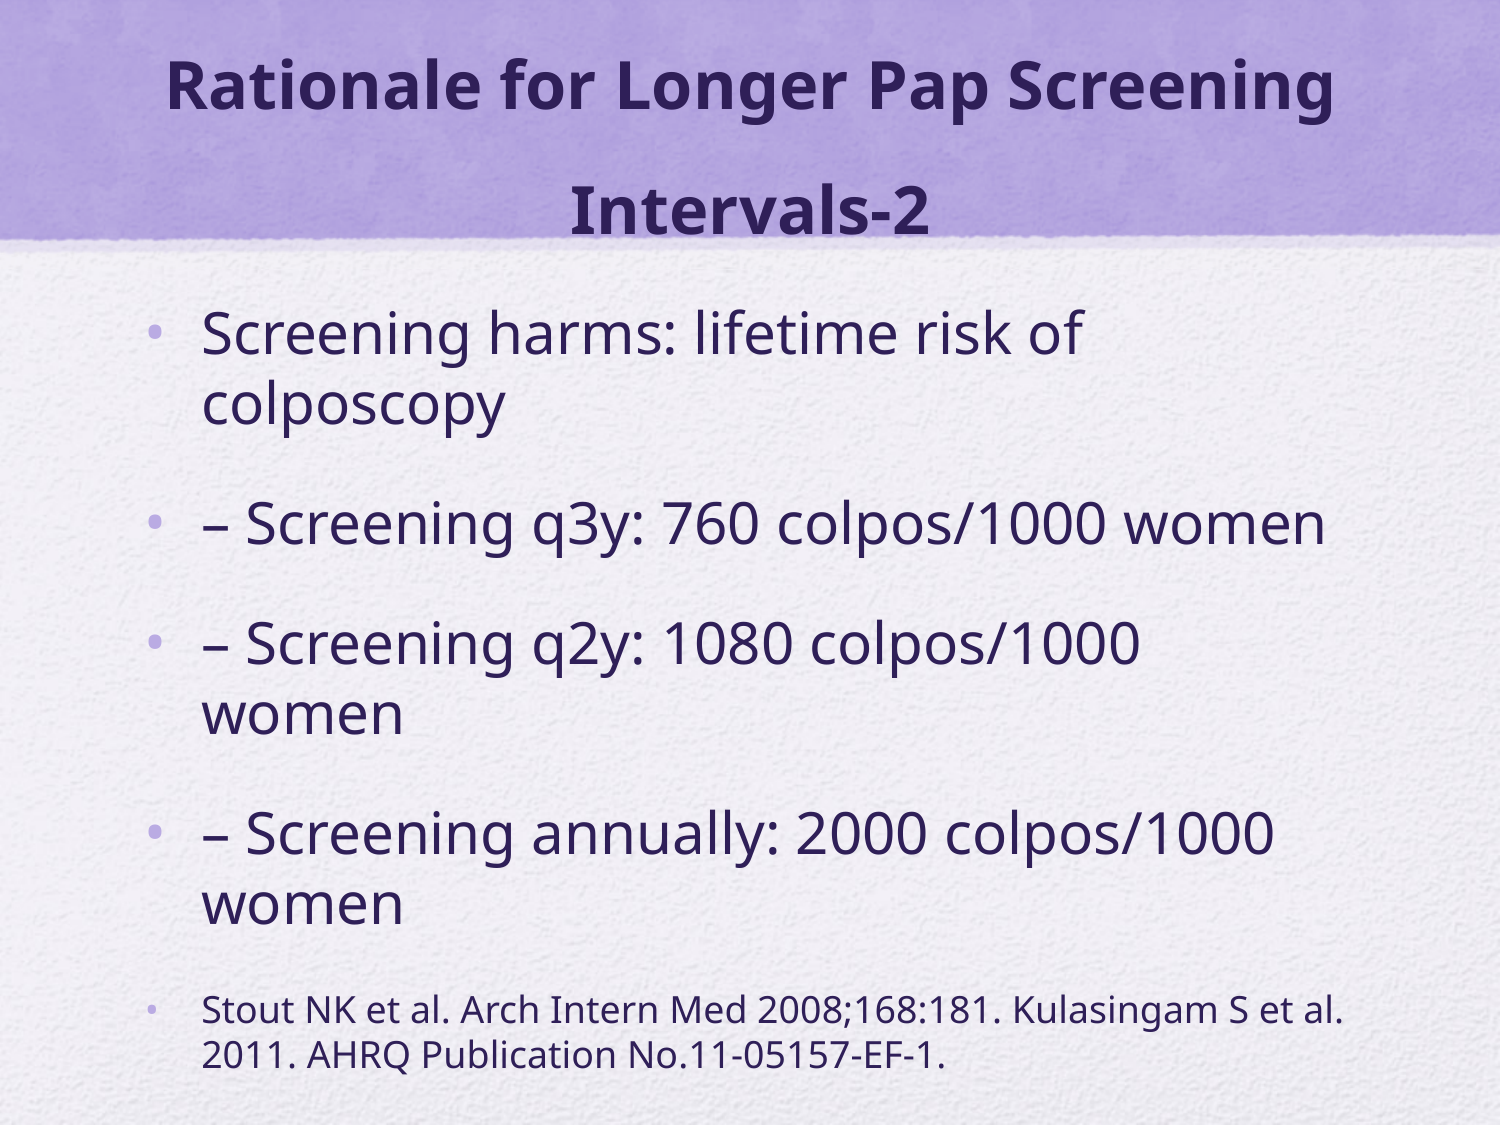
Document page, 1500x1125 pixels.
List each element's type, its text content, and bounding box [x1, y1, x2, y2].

list Screening harms: lifetime risk of colposcopy – Screening q3y: 760 colpos/1000 women – Screening q2y: 1080 colpos/1000 women – Screening annually: 2000 colpos/1000 women Stout NK et al. Arch Intern Med 2008;168:181. Kulasingam S et al. 2011. AHRQ Publication No.11-05157-EF-1. [129, 288, 1372, 993]
title Rationale for Longer Pap Screening Intervals-2 [129, 6, 1372, 239]
picture [0, 225, 1500, 1125]
